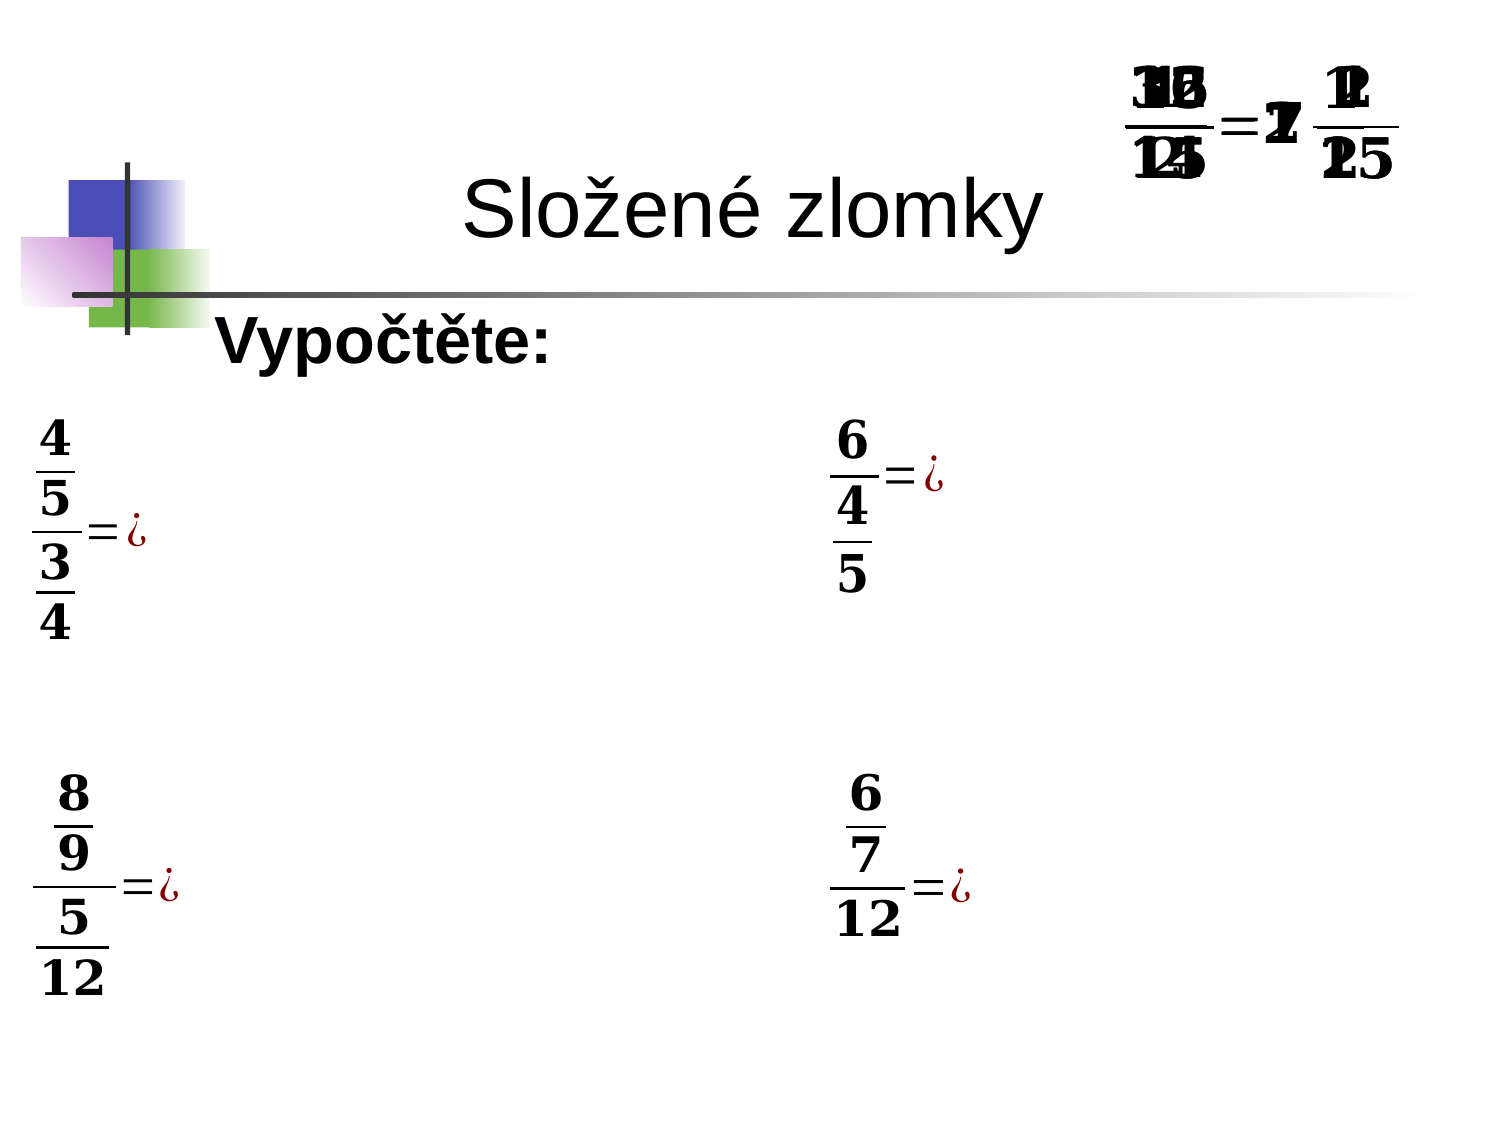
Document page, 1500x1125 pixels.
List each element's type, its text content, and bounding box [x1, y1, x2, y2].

text_box Vypočtěte: [88, 289, 680, 384]
text_box Složené zlomky [266, 146, 1241, 262]
